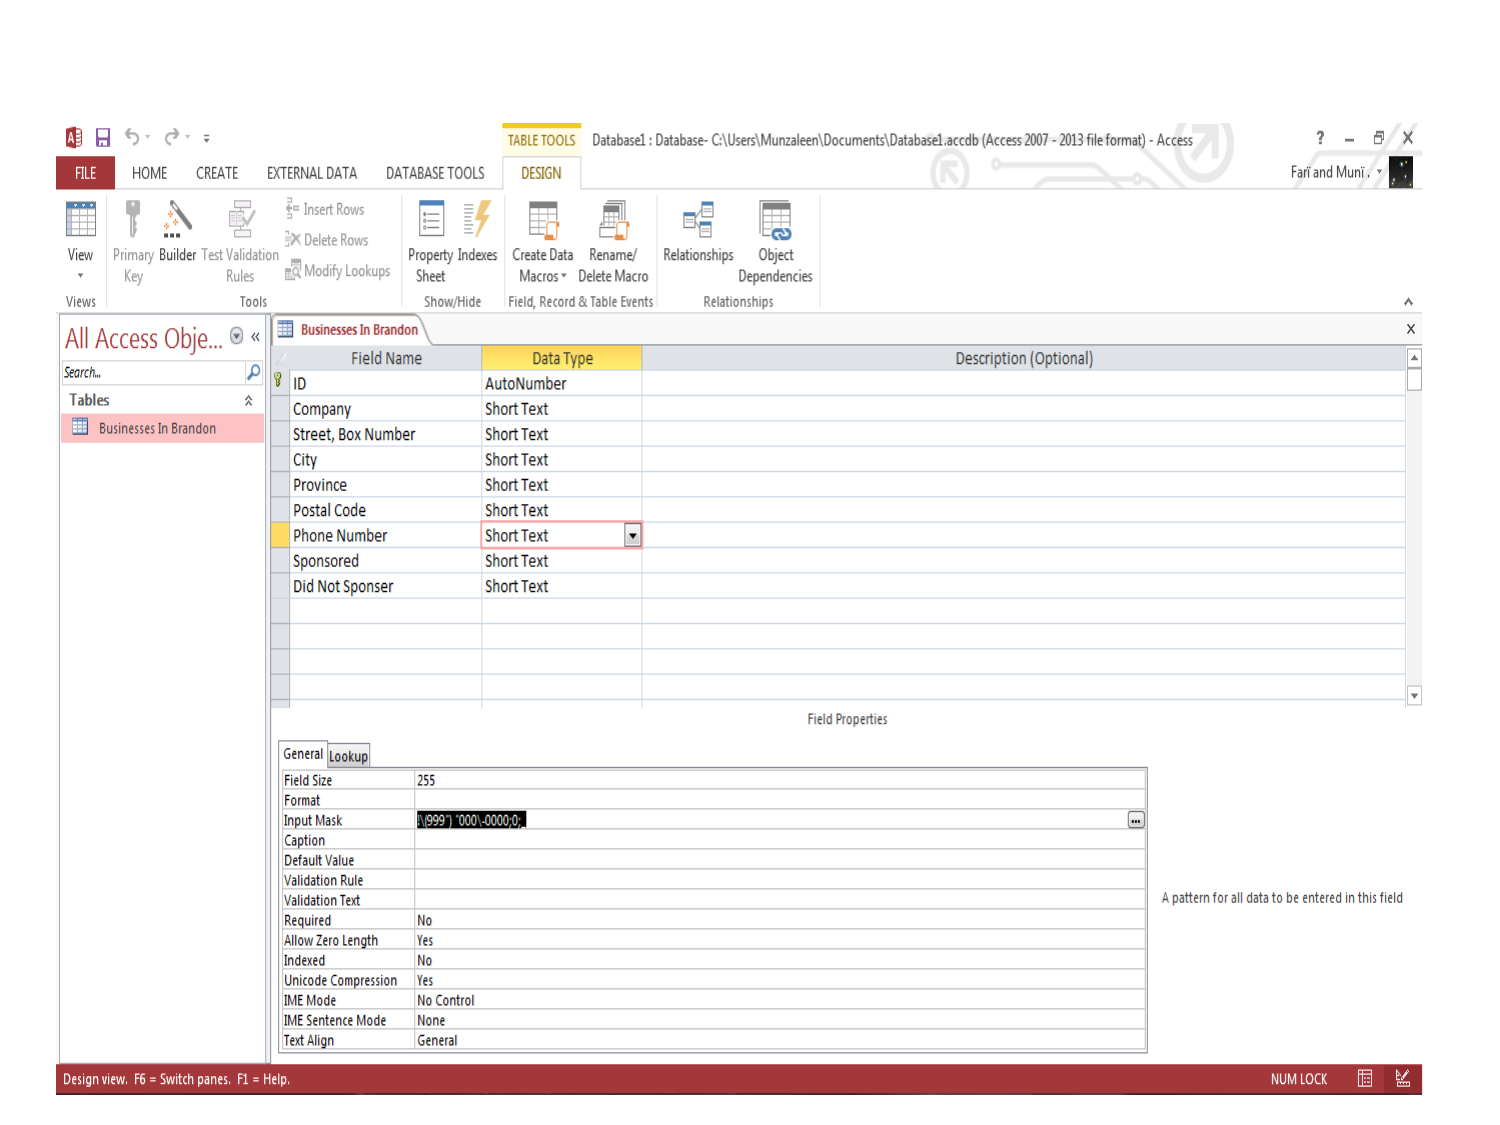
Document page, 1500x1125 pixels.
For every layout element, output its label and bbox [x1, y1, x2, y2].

picture [55, 122, 1423, 1095]
